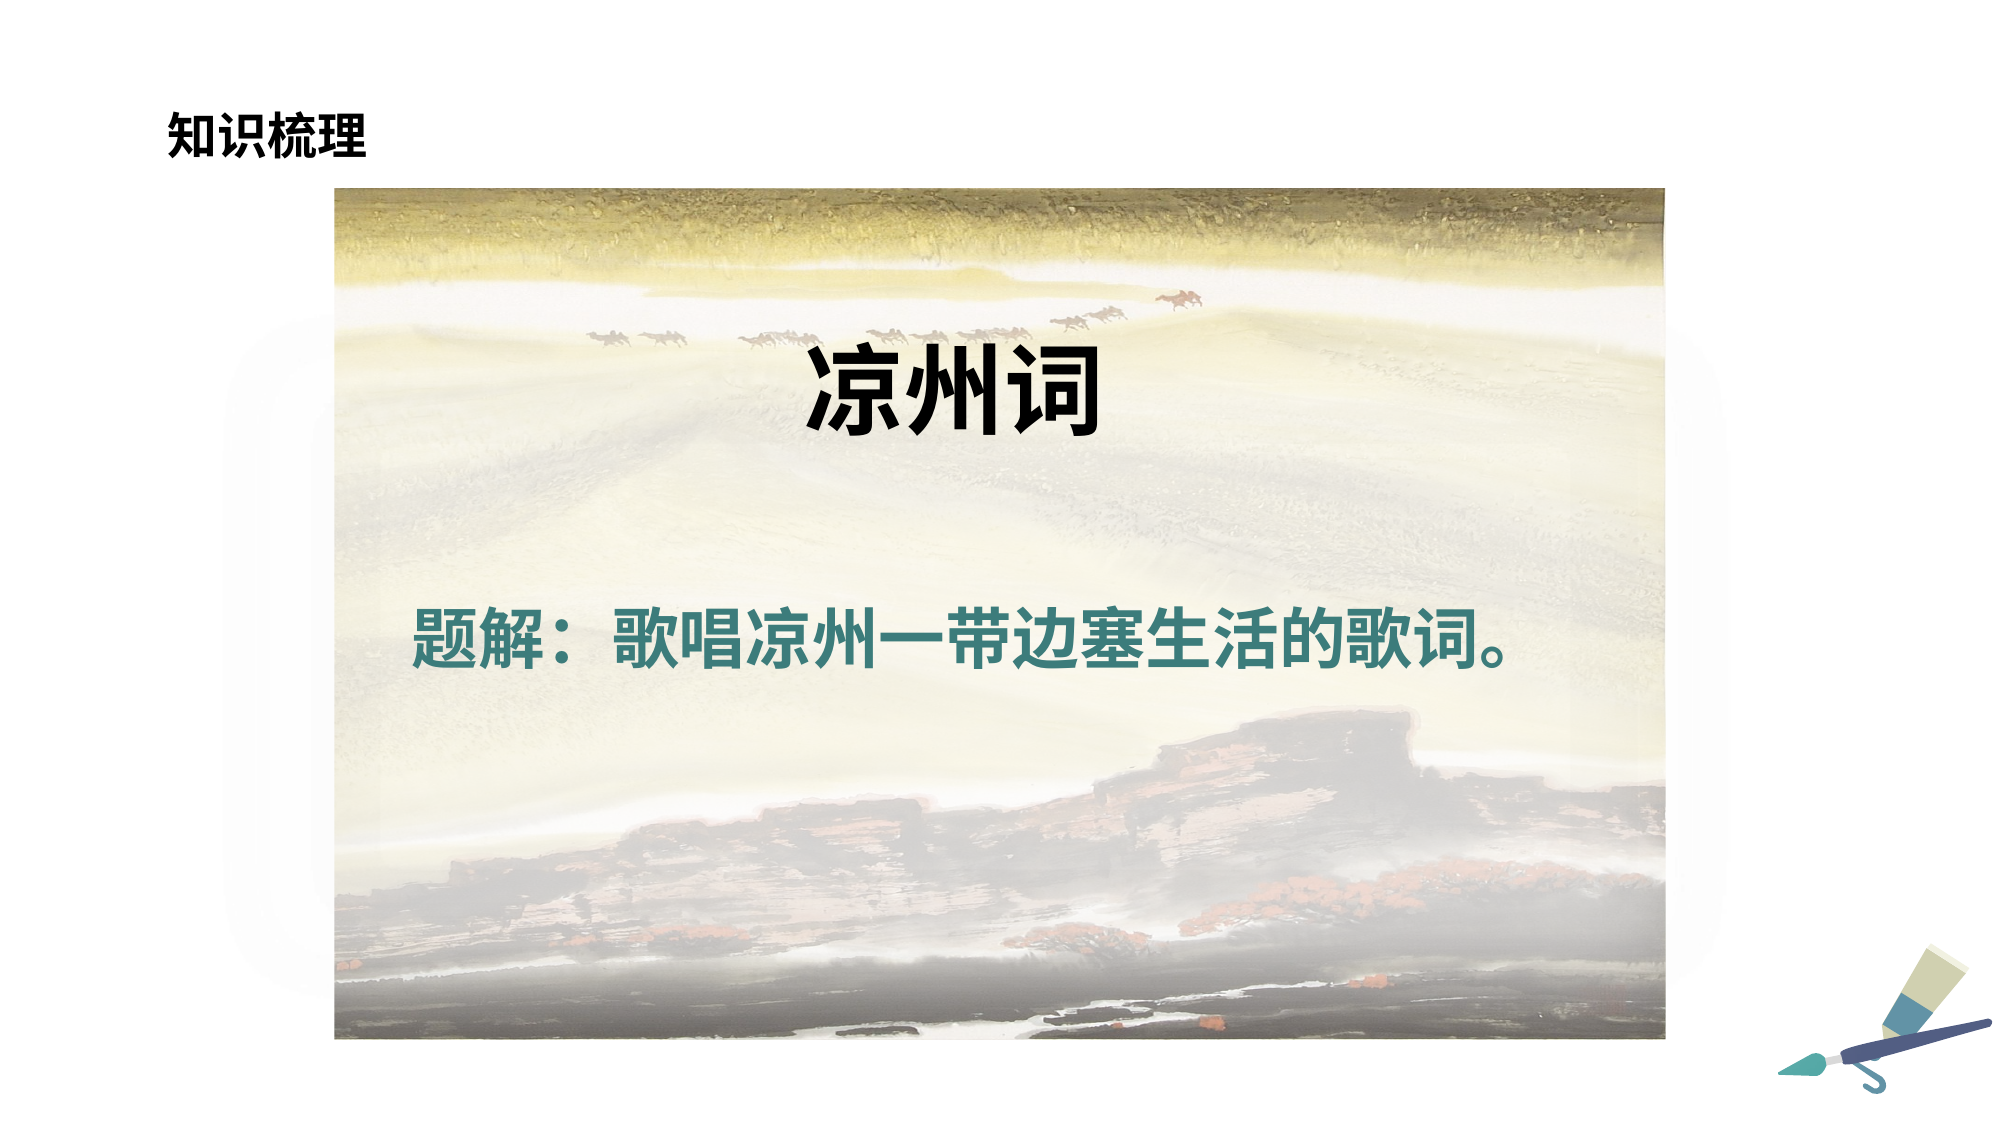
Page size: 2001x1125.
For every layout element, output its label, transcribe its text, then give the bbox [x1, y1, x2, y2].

text_box 知识梳理 [152, 97, 383, 172]
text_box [1811, 945, 1974, 1125]
picture [120, 188, 1880, 1122]
